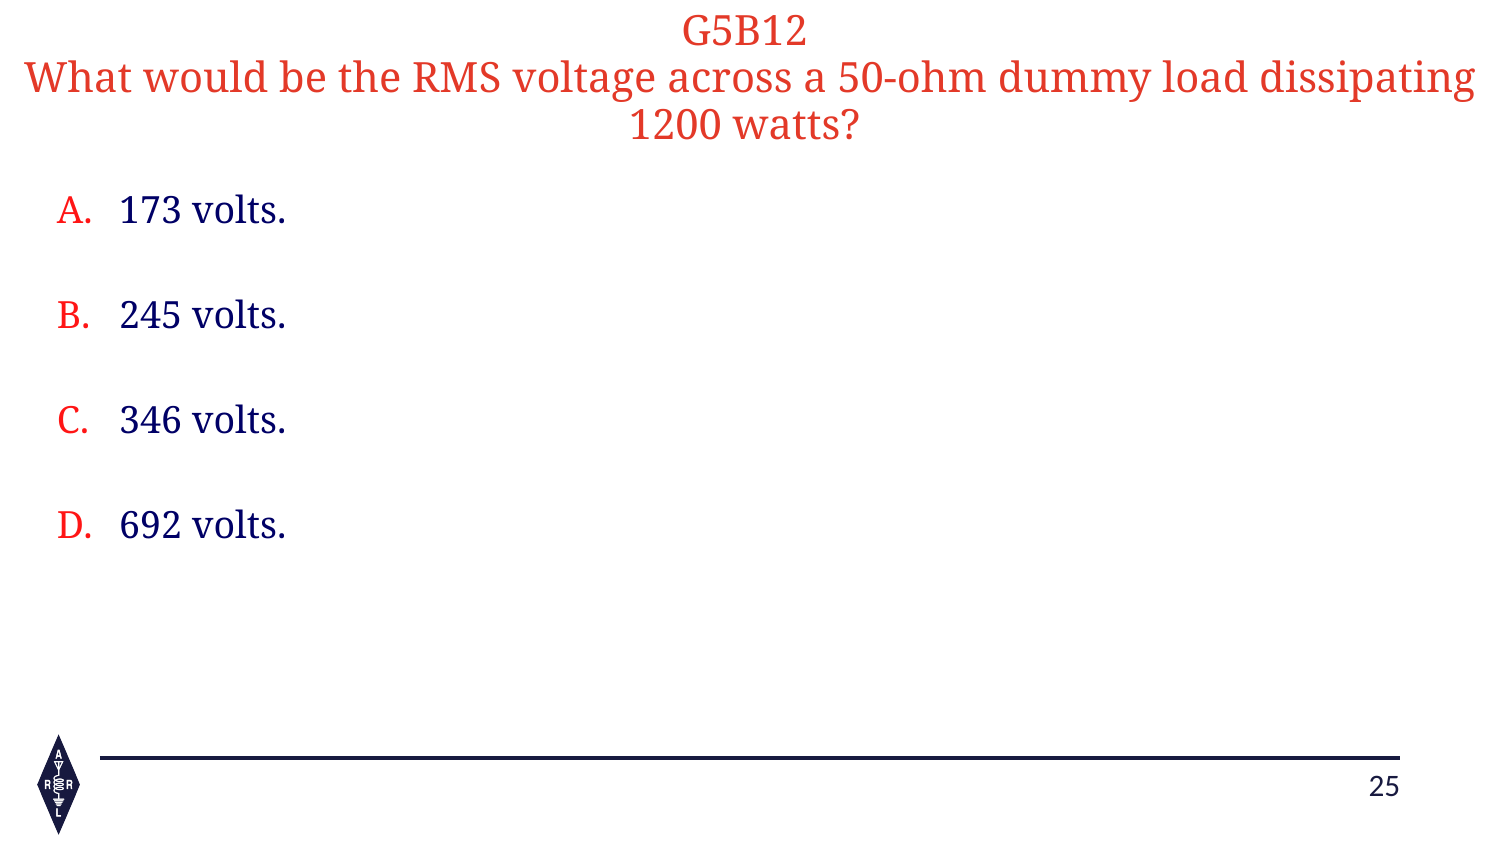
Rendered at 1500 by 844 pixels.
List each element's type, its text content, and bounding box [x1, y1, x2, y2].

picture [37, 734, 80, 835]
text_box 173 volts. 245 volts. 346 volts. 692 volts. [42, 178, 352, 613]
text_box G5B12 What would be the RMS voltage across a 50-ohm dummy load dissipating 1200 watts? [0, 0, 1500, 179]
slide_number 25 [1302, 761, 1400, 807]
